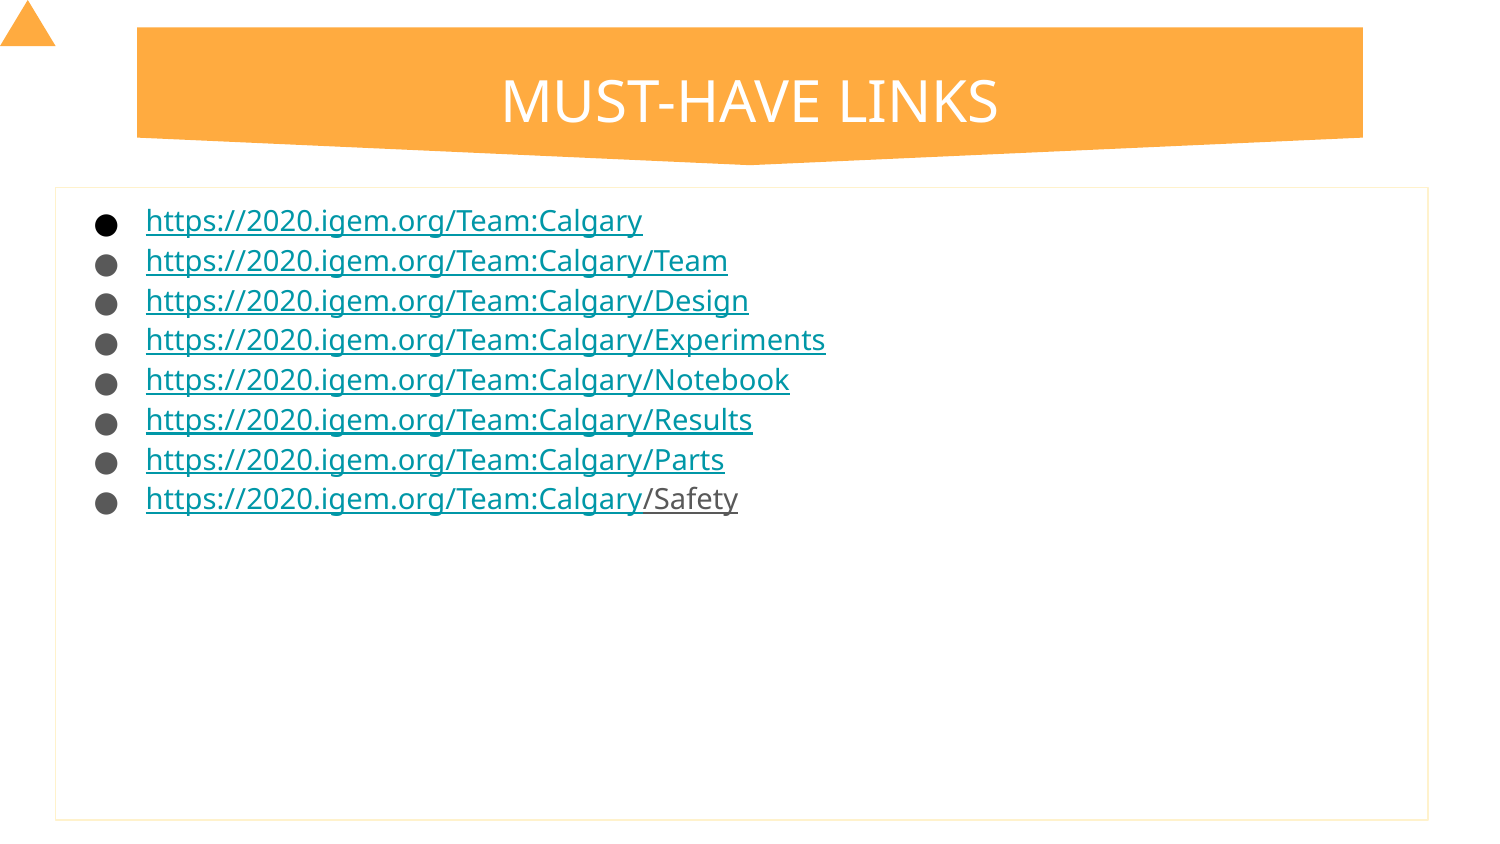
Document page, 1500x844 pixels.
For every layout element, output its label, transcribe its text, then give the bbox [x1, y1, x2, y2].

text_box [137, 27, 1363, 49]
title MUST-HAVE LINKS [51, 49, 1449, 144]
text_box [0, 0, 56, 47]
text_box [279, 144, 1221, 166]
list https://2020.igem.org/Team:Calgary https://2020.igem.org/Team:Calgary/Team https://2020.igem.org/Team:Calgary/Design https://2020.igem.org/Team:Calgary/Experiments https://2020.igem.org/Team:Calgary/Notebook https://2020.igem.org/Team:Calgary/Results https://2020.igem.org/Team:Calgary/Parts https://2020.igem.org/Team:Calgary/Safety [55, 187, 1429, 820]
